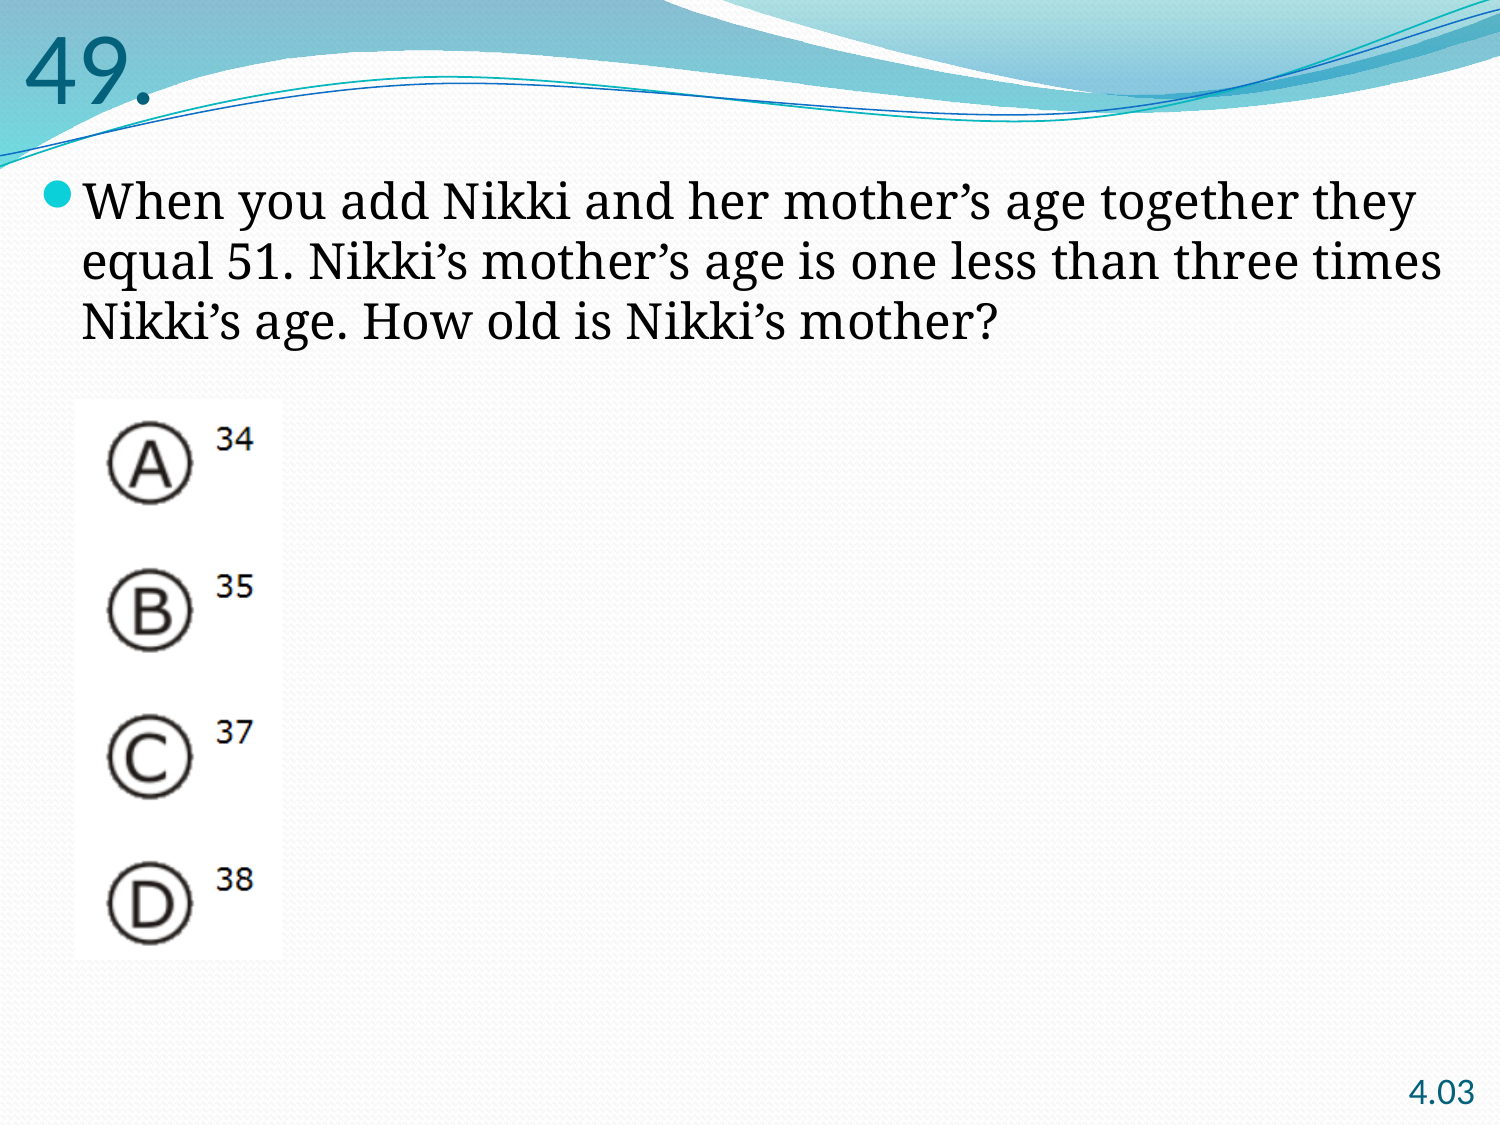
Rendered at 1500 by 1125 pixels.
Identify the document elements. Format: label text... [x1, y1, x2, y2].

picture [74, 399, 282, 960]
title 49. [24, 0, 1375, 125]
list When you add Nikki and her mother’s age together they equal 51. Nikki’s mother’s age is one less than three times Nikki’s age. How old is Nikki’s mother? [24, 162, 1463, 358]
text_box 4.03 [124, 924, 1475, 1113]
